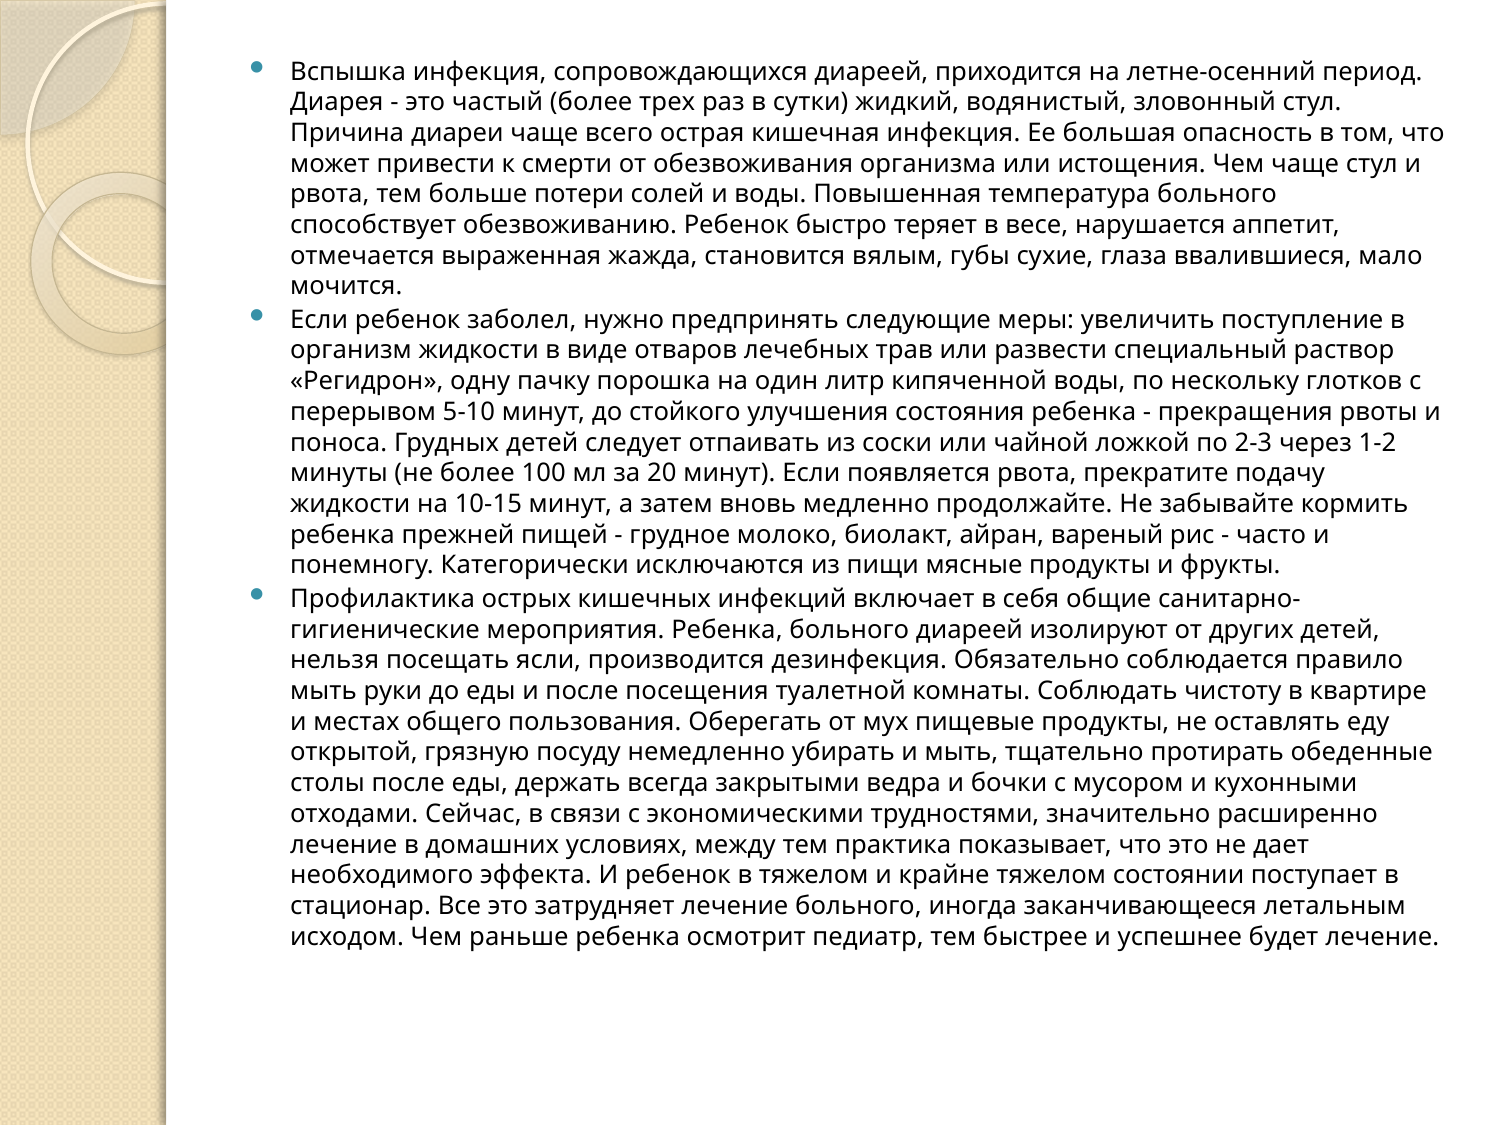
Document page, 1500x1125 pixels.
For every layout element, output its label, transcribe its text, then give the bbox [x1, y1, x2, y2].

list Вспышка инфекция, сопровождающихся диареей, приходится на летне-осенний период. Диарея - это частый (более трех раз в сутки) жидкий, водянистый, зловонный стул. Причина диареи чаще всего острая кишечная инфекция. Ее большая опасность в том, что может привести к смерти от обезвоживания организма или истощения. Чем чаще стул и рвота, тем больше потери солей и воды. Повышенная температура больного способствует обезвоживанию. Ребенок быстро теряет в весе, нарушается аппетит, отмечается выраженная жажда, становится вялым, губы сухие, глаза ввалившиеся, мало мочится. Если ребенок заболел, нужно предпринять следующие меры: увеличить поступление в организм жидкости в виде отваров лечебных трав или развести специальный раствор «Регидрон», одну пачку порошка на один литр кипяченной воды, по нескольку глотков с перерывом 5-10 минут, до стойкого улучшения состояния ребенка - прекращения рвоты и поноса. Грудных детей следует отпаивать из соски или чайной ложкой по 2-3 через 1-2 минуты (не более 100 мл за 20 минут). Если появляется рвота, прекратите подачу жидкости на 10-15 минут, а затем вновь медленно продолжайте. Не забывайте кормить ребенка прежней пищей - грудное молоко, биолакт, айран, вареный рис - часто и понемногу. Категорически исключаются из пищи мясные продукты и фрукты. Профилактика острых кишечных инфекций включает в себя общие санитарно-гигиенические мероприятия. Ребенка, больного диареей изолируют от других детей, нельзя посещать ясли, производится дезинфекция. Обязательно соблюдается правило мыть руки до еды и после посещения туалетной комнаты. Соблюдать чистоту в квартире и местах общего пользования. Оберегать от мух пищевые продукты, не оставлять еду открытой, грязную посуду немедленно убирать и мыть, тщательно протирать обеденные столы после еды, держать всегда закрытыми ведра и бочки с мусором и кухонными отходами. Сейчас, в связи с экономическими трудностями, значительно расширенно лечение в домашних условиях, между тем практика показывает, что это не дает необходимого эффекта. И ребенок в тяжелом и крайне тяжелом состоянии поступает в стационар. Все это затрудняет лечение больного, иногда заканчивающееся летальным исходом. Чем раньше ребенка осмотрит педиатр, тем быстрее и успешнее будет лечение. [222, 46, 1466, 990]
